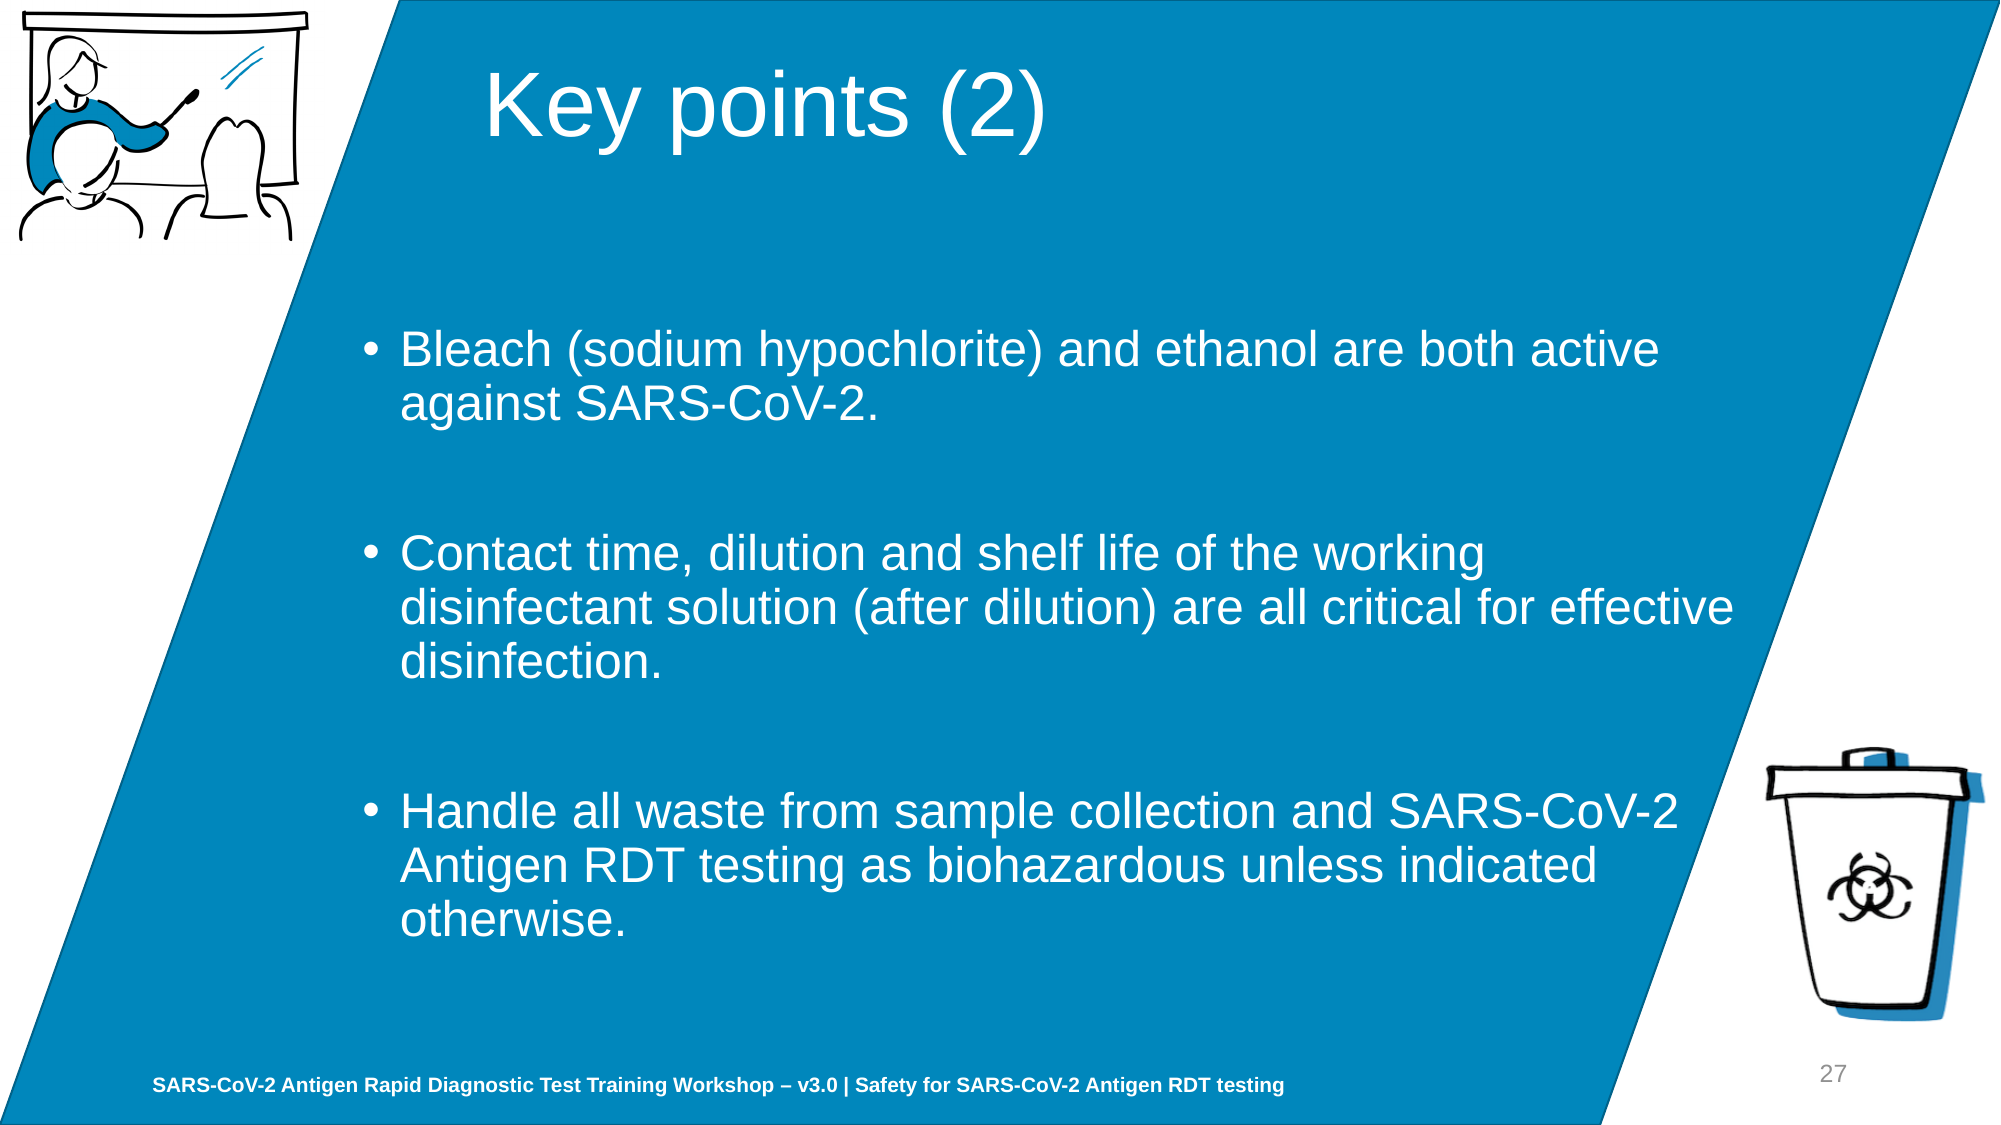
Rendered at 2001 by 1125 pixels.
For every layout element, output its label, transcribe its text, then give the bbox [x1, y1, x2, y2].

text_box [0, 0, 2000, 1125]
text_box Bleach (sodium hypochlorite) and ethanol are both active against SARS-CoV-2. Contact time, dilution and shelf life of the working disinfectant solution (after dilution) are all critical for effective disinfection. Handle all waste from sample collection and SARS-CoV-2 Antigen RDT testing as biohazardous unless indicated otherwise. [347, 316, 1763, 1045]
picture [0, 0, 326, 255]
slide_number 27 [1609, 1045, 1863, 1103]
picture [1759, 720, 1992, 1043]
footer SARS-CoV-2 Antigen Rapid Diagnostic Test Training Workshop – v3.0 | Safety for SARS-CoV-2 Antigen RDT testing [137, 1042, 1413, 1125]
text_box Key points (2) [468, 49, 1236, 205]
